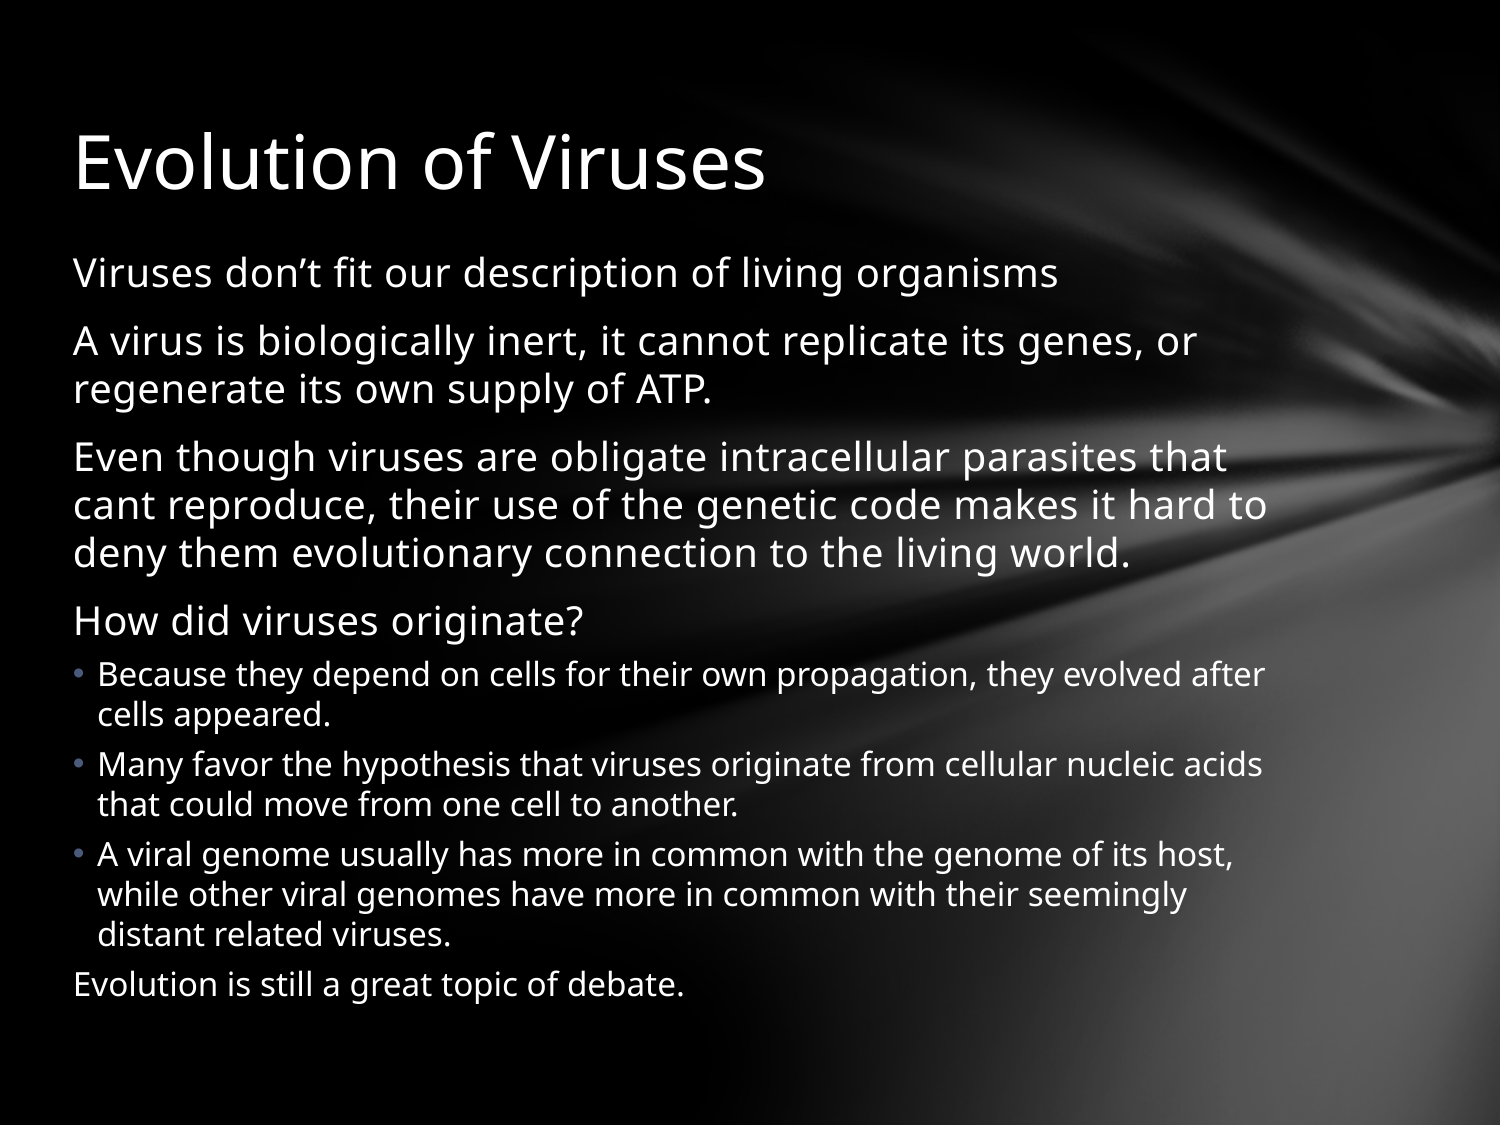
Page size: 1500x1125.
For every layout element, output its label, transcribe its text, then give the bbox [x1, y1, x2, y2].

list Viruses don’t fit our description of living organisms A virus is biologically inert, it cannot replicate its genes, or regenerate its own supply of ATP. Even though viruses are obligate intracellular parasites that cant reproduce, their use of the genetic code makes it hard to deny them evolutionary connection to the living world. How did viruses originate? Because they depend on cells for their own propagation, they evolved after cells appeared. Many favor the hypothesis that viruses originate from cellular nucleic acids that could move from one cell to another. A viral genome usually has more in common with the genome of its host, while other viral genomes have more in common with their seemingly distant related viruses. Evolution is still a great topic of debate. [57, 239, 1318, 1015]
title Evolution of Viruses [57, 37, 1318, 213]
